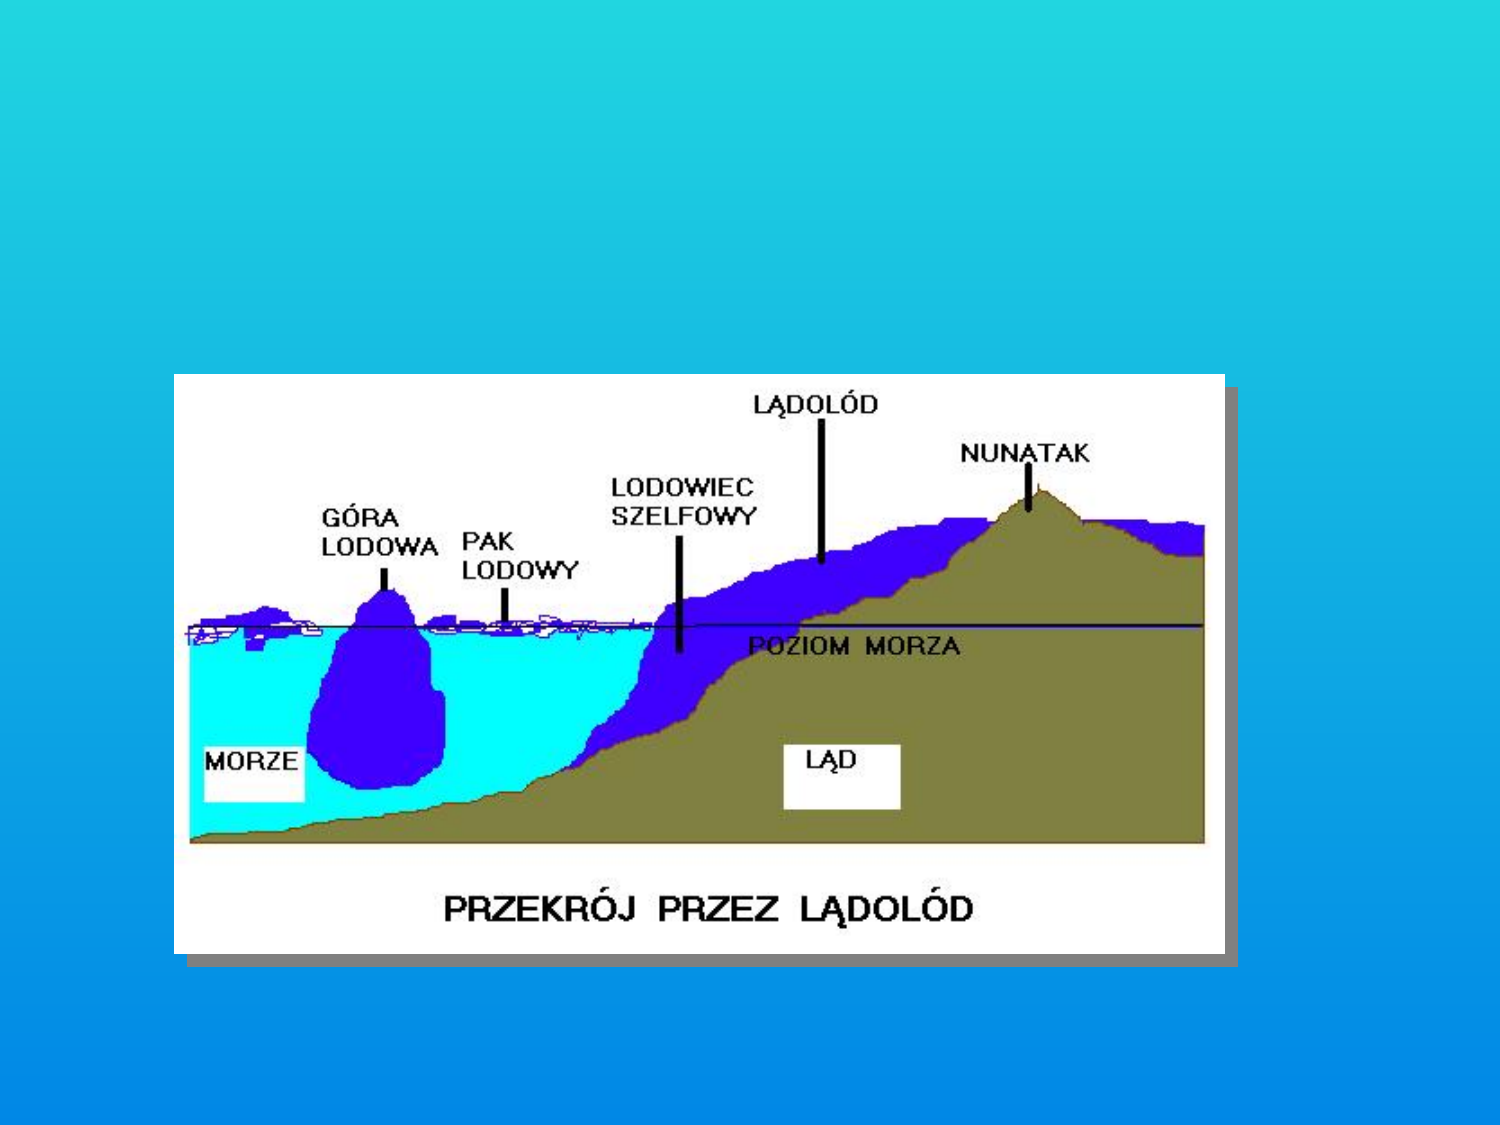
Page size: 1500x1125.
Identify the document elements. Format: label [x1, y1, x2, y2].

picture [174, 374, 1226, 955]
list [112, 324, 1388, 1001]
